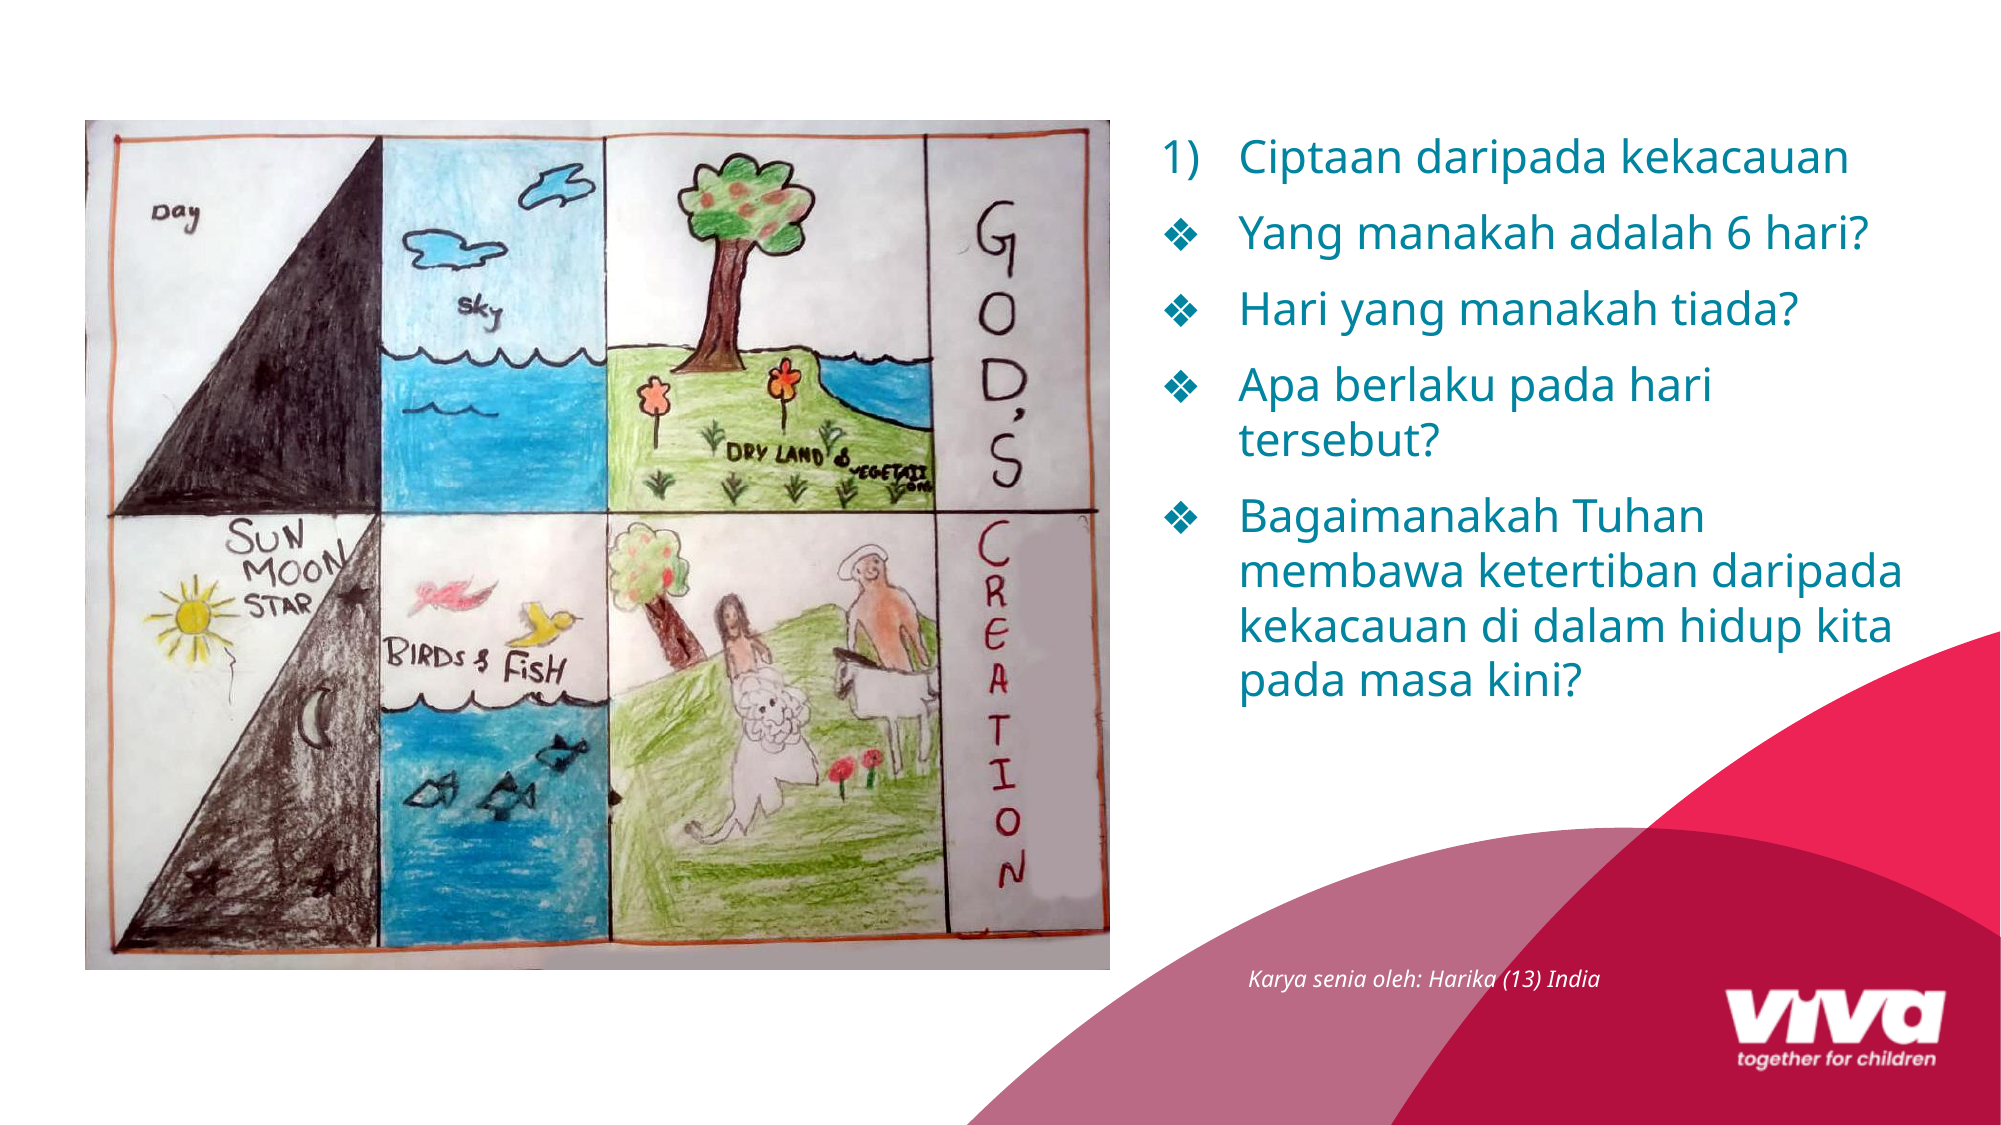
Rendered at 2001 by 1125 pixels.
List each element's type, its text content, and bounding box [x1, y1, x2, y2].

list Ciptaan daripada kekacauan Yang manakah adalah 6 hari? Hari yang manakah tiada? Apa berlaku pada hari tersebut? Bagaimanakah Tuhan membawa ketertiban daripada kekacauan di dalam hidup kita pada masa kini? [1138, 120, 1941, 621]
text_box Karya senia oleh: Harika (13) India [1233, 957, 1782, 1000]
picture [85, 120, 1110, 970]
picture [1672, 936, 2000, 1125]
